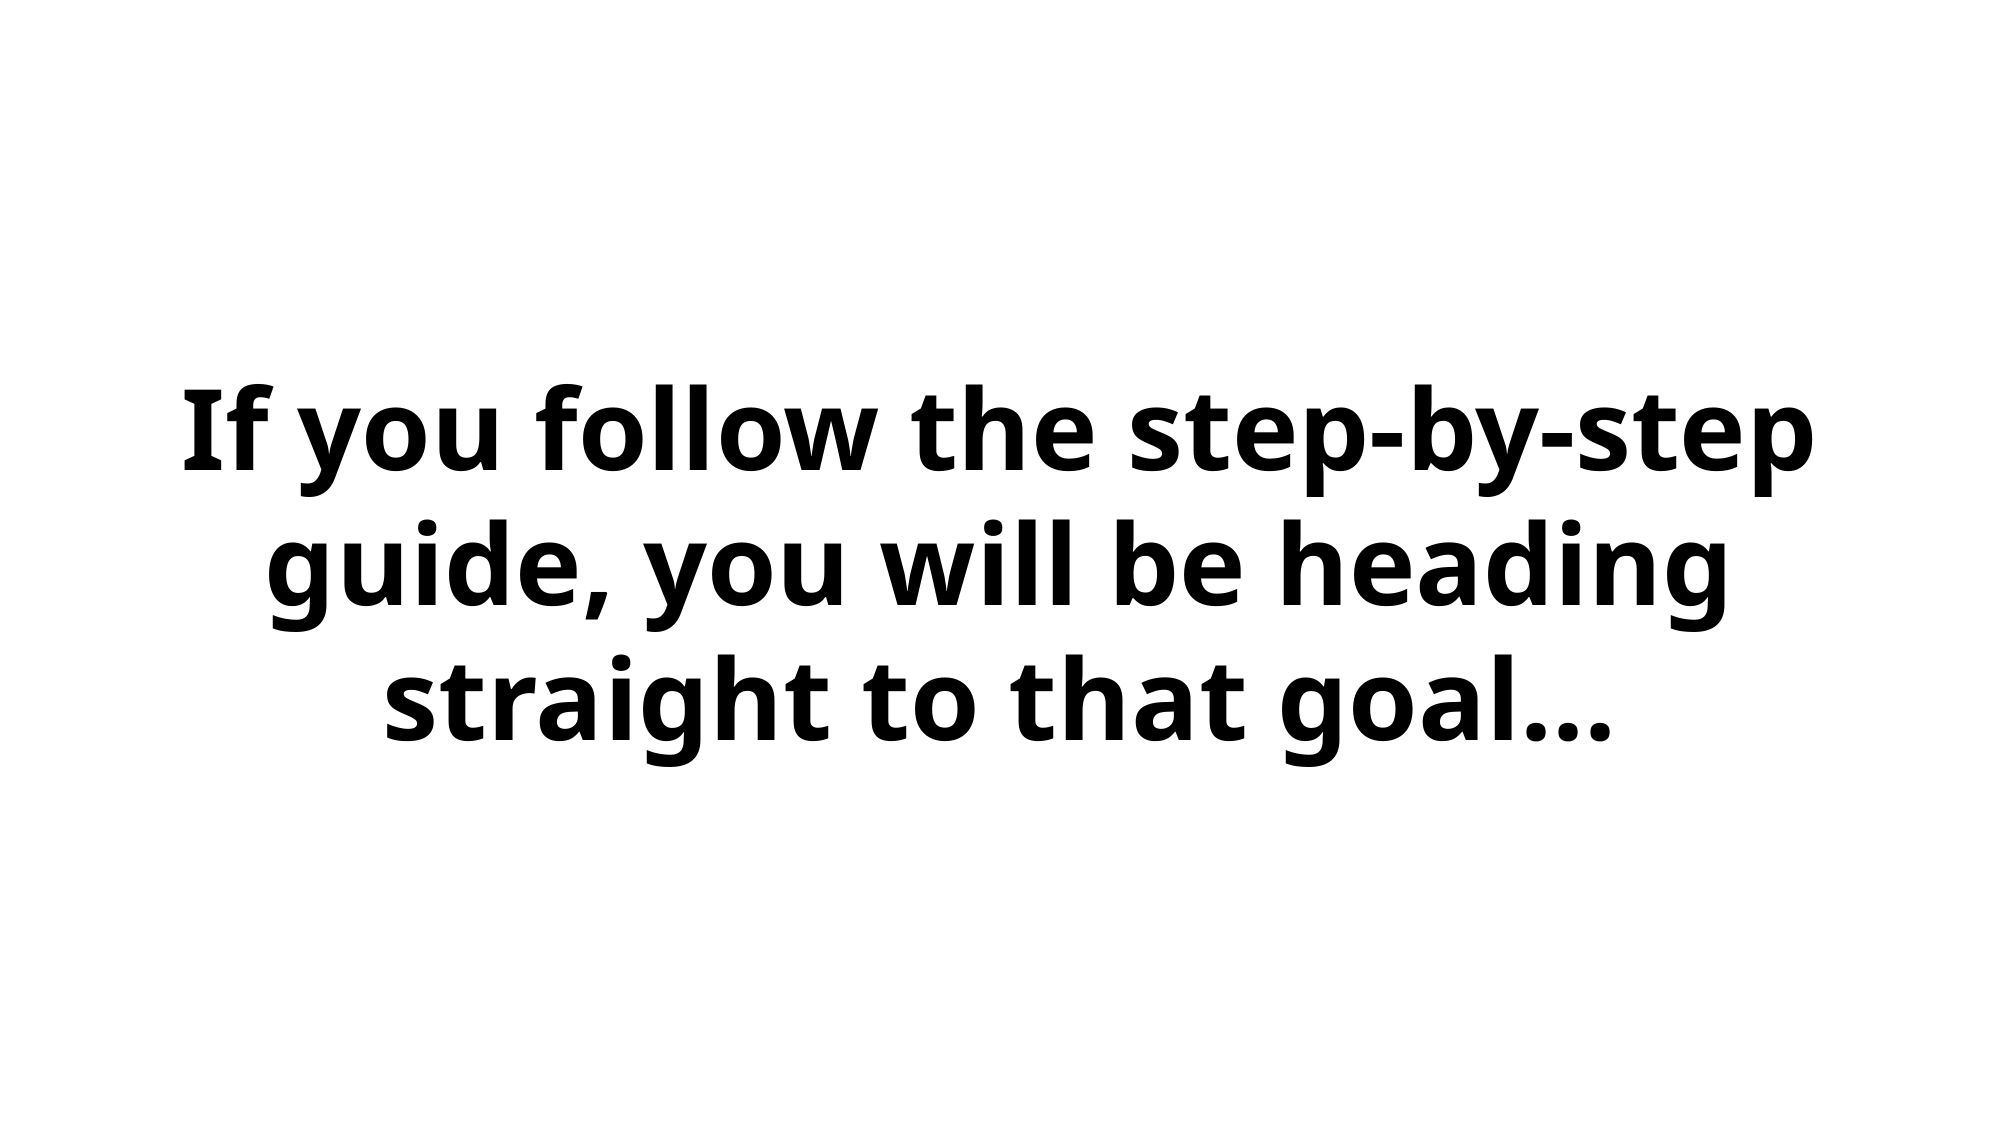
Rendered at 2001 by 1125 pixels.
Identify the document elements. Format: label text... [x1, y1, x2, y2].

text_box If you follow the step-by-step guide, you will be heading straight to that goal... [162, 350, 1838, 771]
